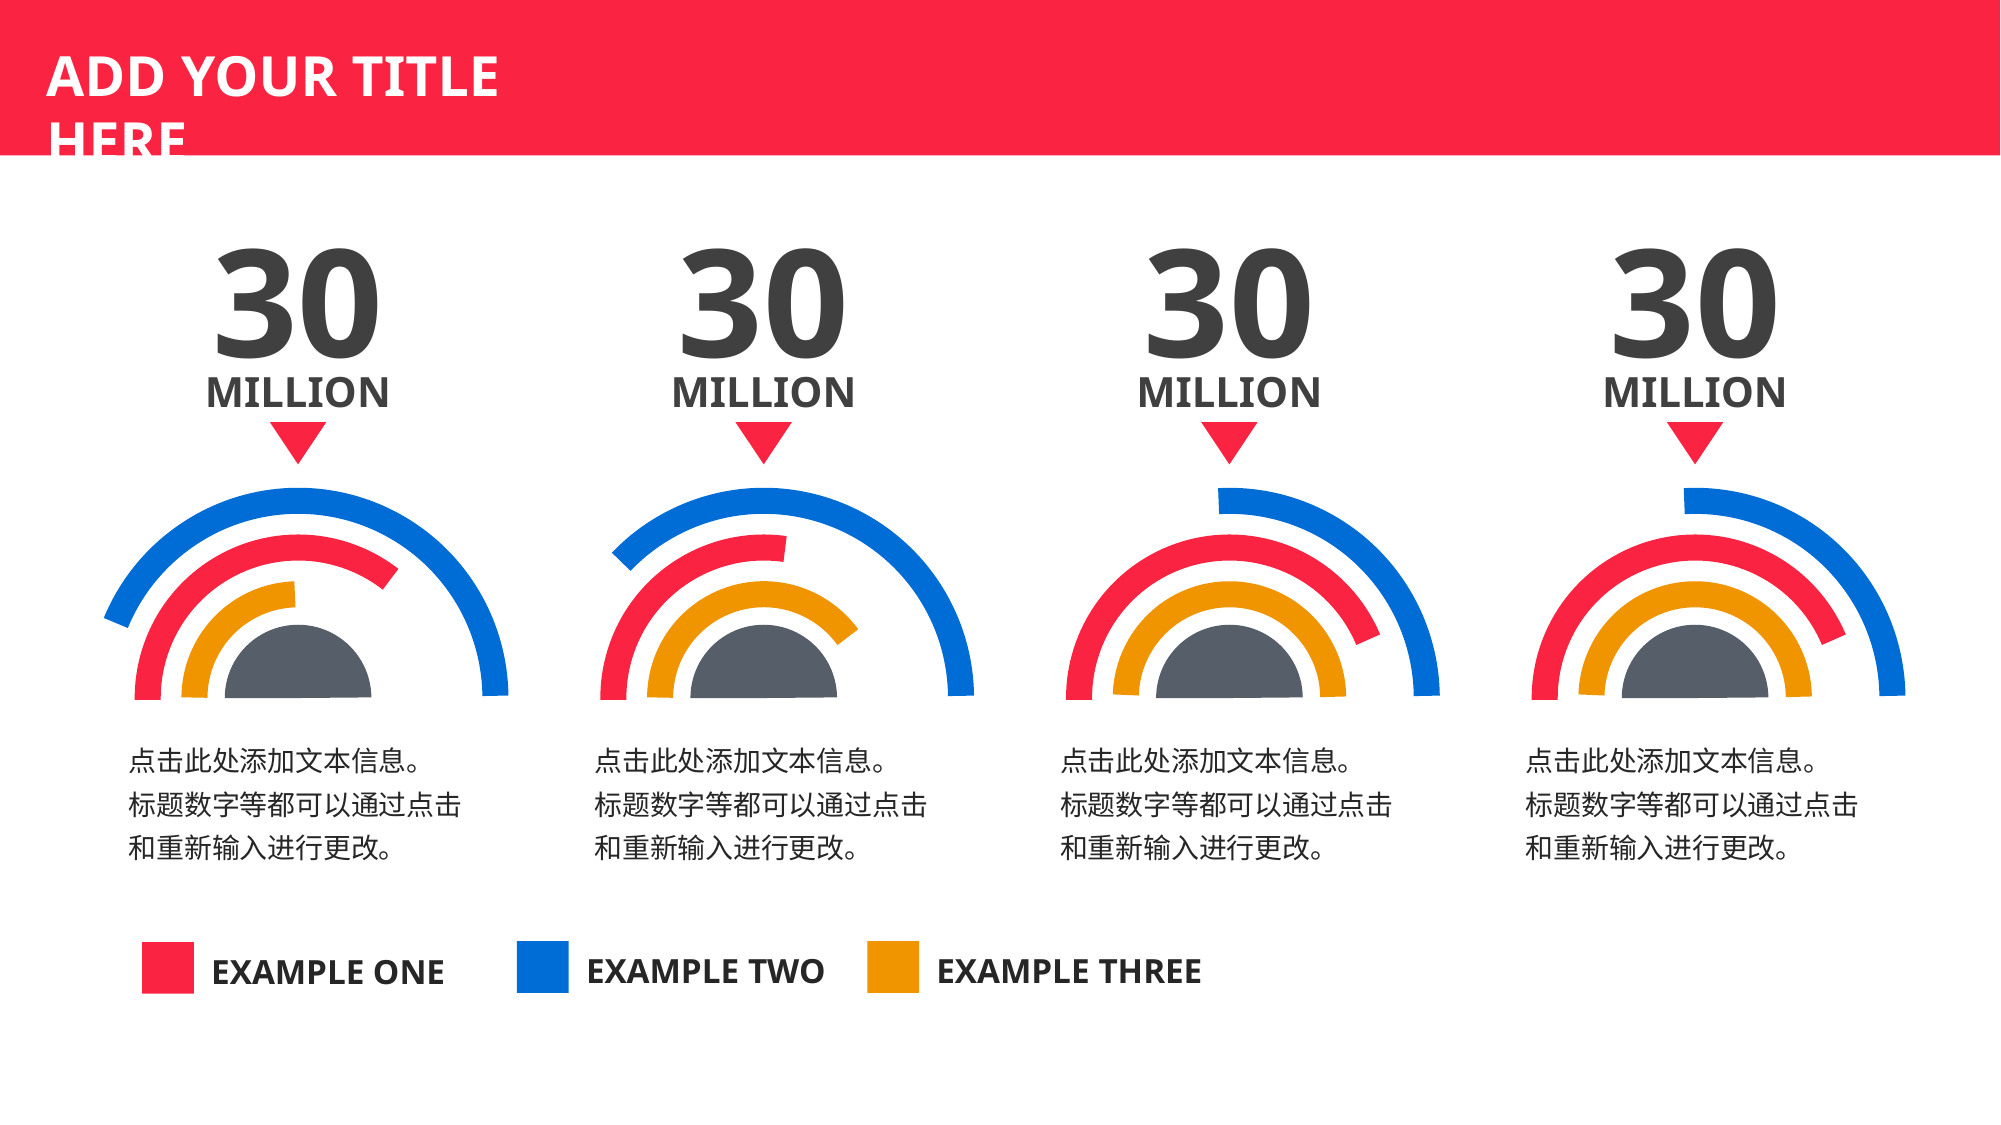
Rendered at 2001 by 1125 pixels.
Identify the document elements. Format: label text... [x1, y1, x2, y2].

text_box 30 [1128, 200, 1330, 396]
text_box MILLION [1121, 358, 1338, 424]
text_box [867, 930, 1258, 999]
text_box [1684, 500, 1894, 699]
text_box 30 [197, 200, 399, 396]
text_box [734, 424, 794, 467]
text_box [146, 641, 298, 700]
text_box [162, 123, 183, 156]
text_box MILLION [1587, 358, 1803, 424]
list ADD YOUR TITLE HERE [31, 33, 634, 123]
text_box [1199, 424, 1259, 467]
text_box 30 [663, 200, 865, 396]
text_box [52, 123, 83, 156]
text_box MILLION [655, 358, 872, 424]
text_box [516, 930, 857, 999]
text_box [125, 123, 151, 156]
text_box [1078, 546, 1229, 700]
text_box [1218, 500, 1428, 699]
text_box [1665, 424, 1725, 467]
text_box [141, 931, 482, 1000]
text_box [94, 123, 116, 156]
text_box [612, 594, 763, 700]
text_box [115, 500, 497, 699]
text_box [1543, 547, 1695, 700]
text_box 点击此处添加文本信息。 标题数字等都可以通过点击和重新输入进行更改。 [1511, 726, 1879, 872]
text_box MILLION [190, 358, 406, 424]
text_box 点击此处添加文本信息。 标题数字等都可以通过点击和重新输入进行更改。 [579, 726, 948, 872]
text_box 点击此处添加文本信息。 标题数字等都可以通过点击和重新输入进行更改。 [1045, 726, 1414, 872]
text_box [620, 500, 962, 699]
text_box 点击此处添加文本信息。 标题数字等都可以通过点击和重新输入进行更改。 [114, 726, 482, 872]
text_box [268, 424, 328, 467]
text_box 30 [1594, 200, 1796, 396]
